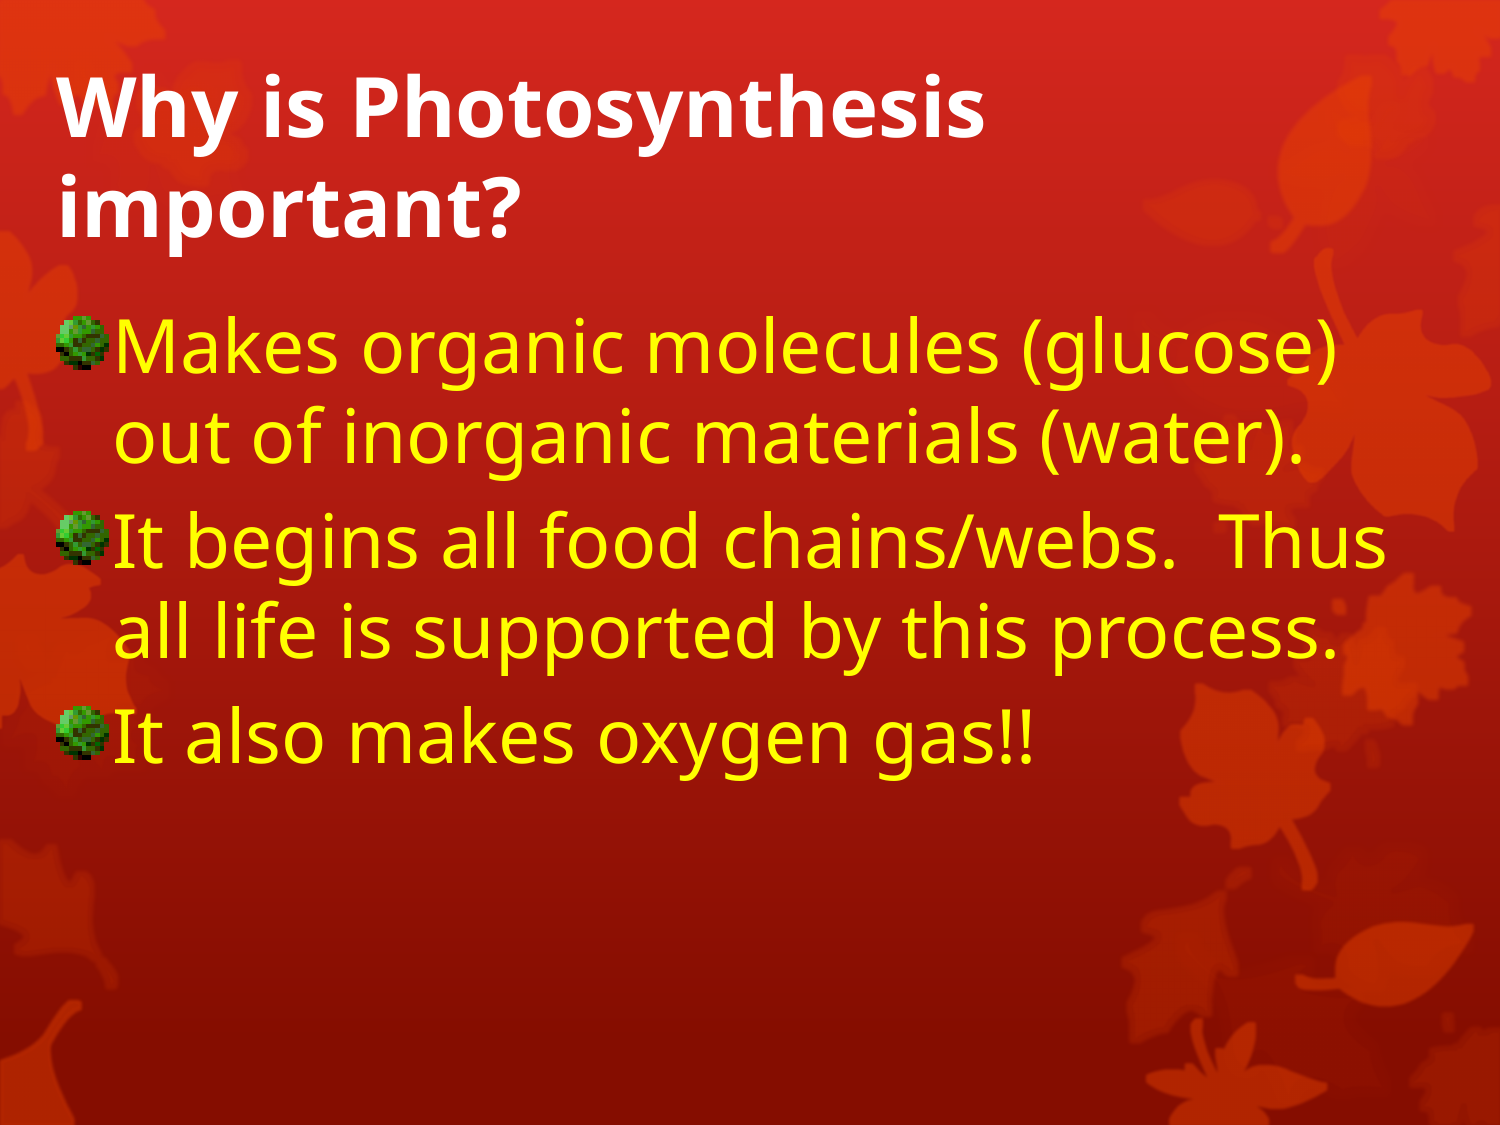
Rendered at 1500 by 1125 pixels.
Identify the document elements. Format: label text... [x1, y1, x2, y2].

picture [56, 706, 109, 760]
text_box Makes organic molecules (glucose) out of inorganic materials (water). It begins all food chains/webs. Thus all life is supported by this process. It also makes oxygen gas!! [41, 290, 1459, 864]
picture [56, 316, 109, 370]
text_box Why is Photosynthesis important? [41, 54, 1459, 262]
picture [56, 511, 109, 565]
